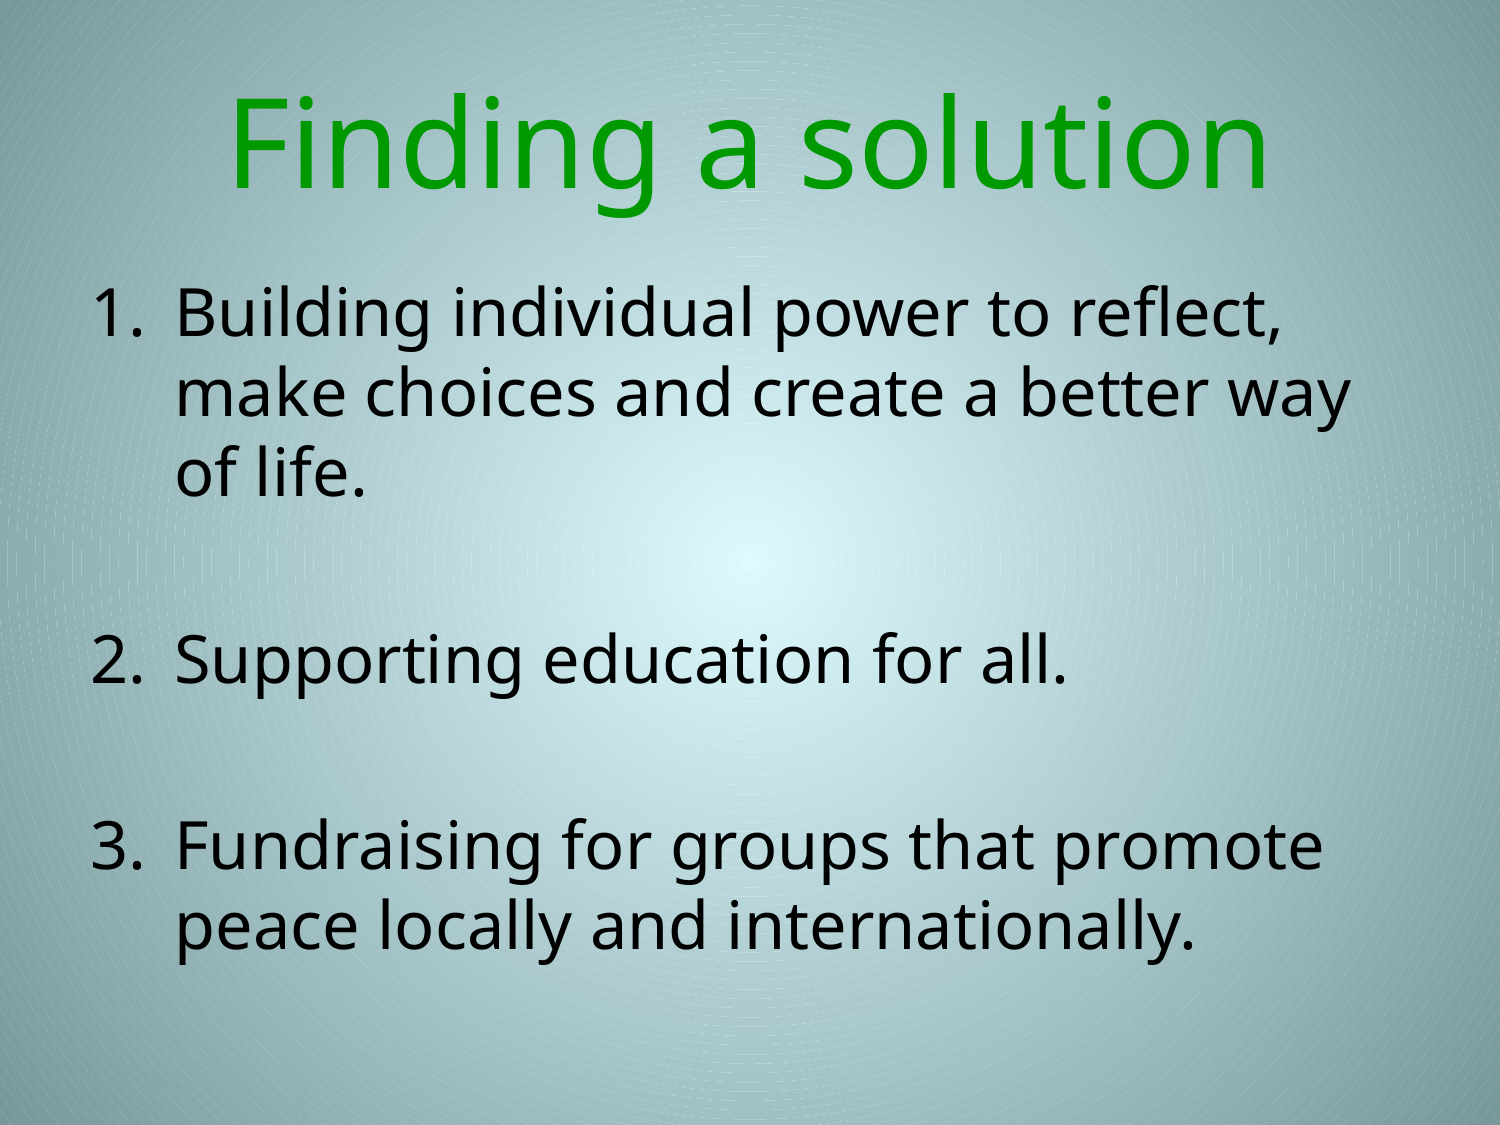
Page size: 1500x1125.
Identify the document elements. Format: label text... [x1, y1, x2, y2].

title Finding a solution [75, 45, 1425, 233]
list Building individual power to reflect, make choices and create a better way of life. Supporting education for all. Fundraising for groups that promote peace locally and internationally. [75, 262, 1425, 1005]
